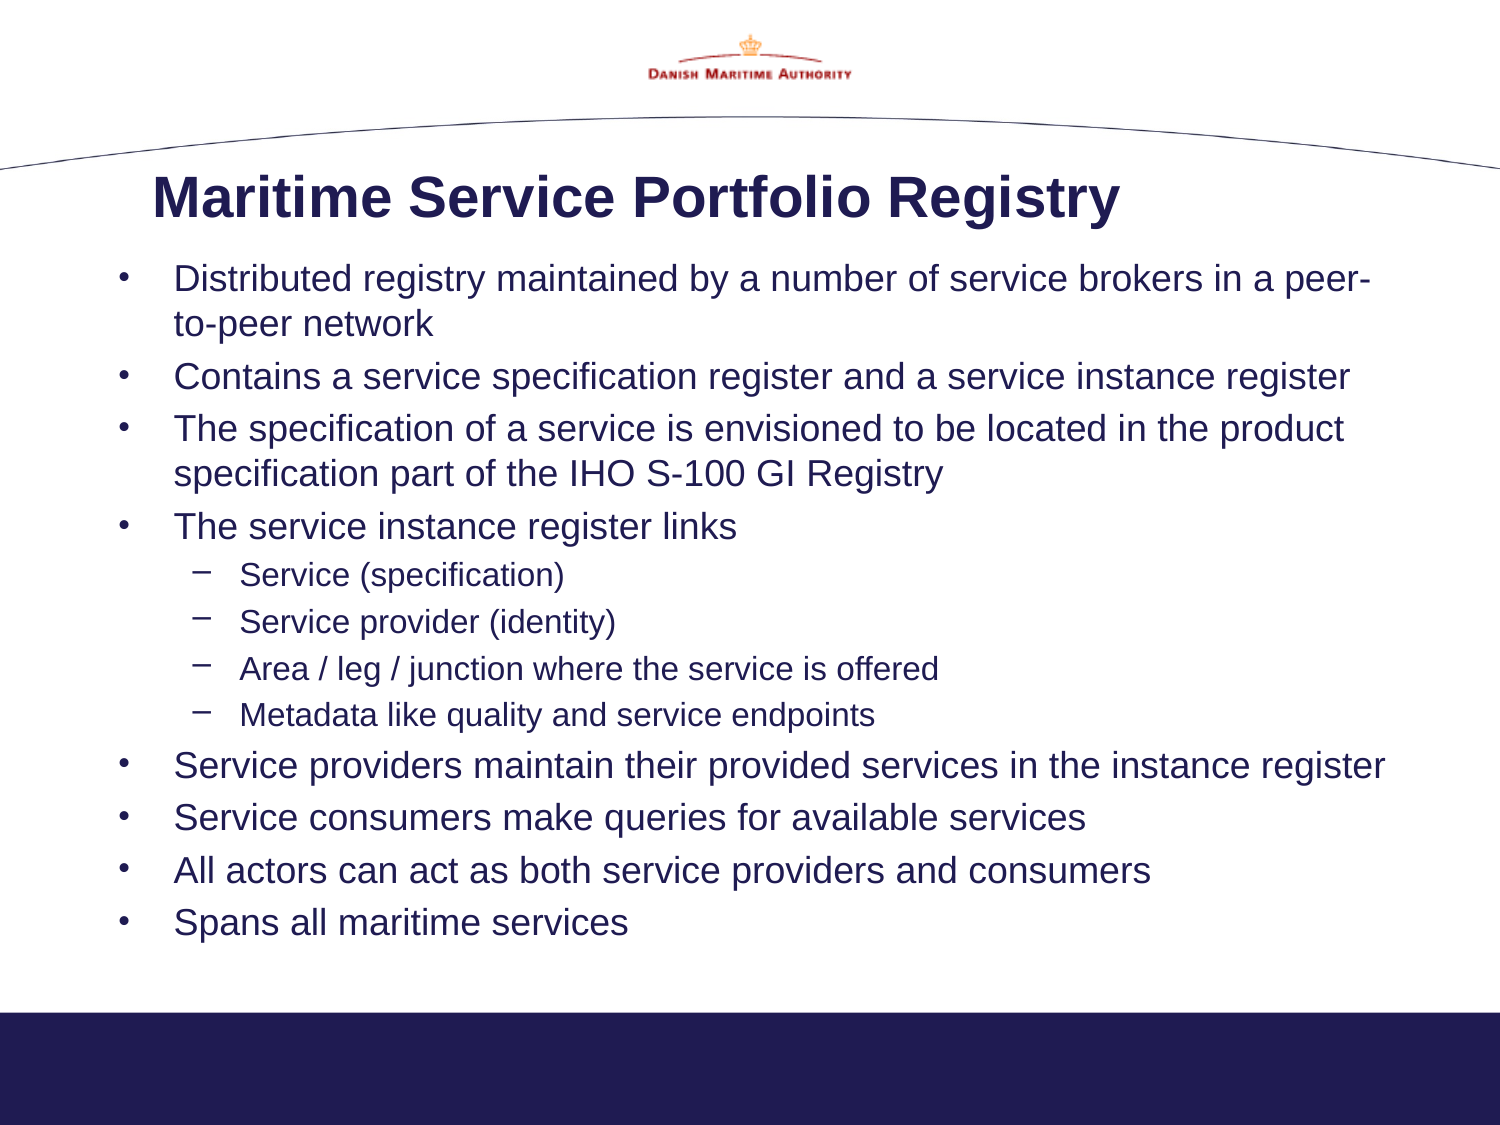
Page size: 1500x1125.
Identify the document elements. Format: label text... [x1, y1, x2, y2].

title Maritime Service Portfolio Registry [137, 163, 1385, 227]
picture [0, 29, 1500, 184]
list Distributed registry maintained by a number of service brokers in a peer-to-peer network Contains a service specification register and a service instance register The specification of a service is envisioned to be located in the product specification part of the IHO S-100 GI Registry The service instance register links Service (specification) Service provider (identity) Area / leg / junction where the service is offered Metadata like quality and service endpoints Service providers maintain their provided services in the instance register Service consumers make queries for available services All actors can act as both service providers and consumers Spans all maritime services [102, 246, 1418, 981]
